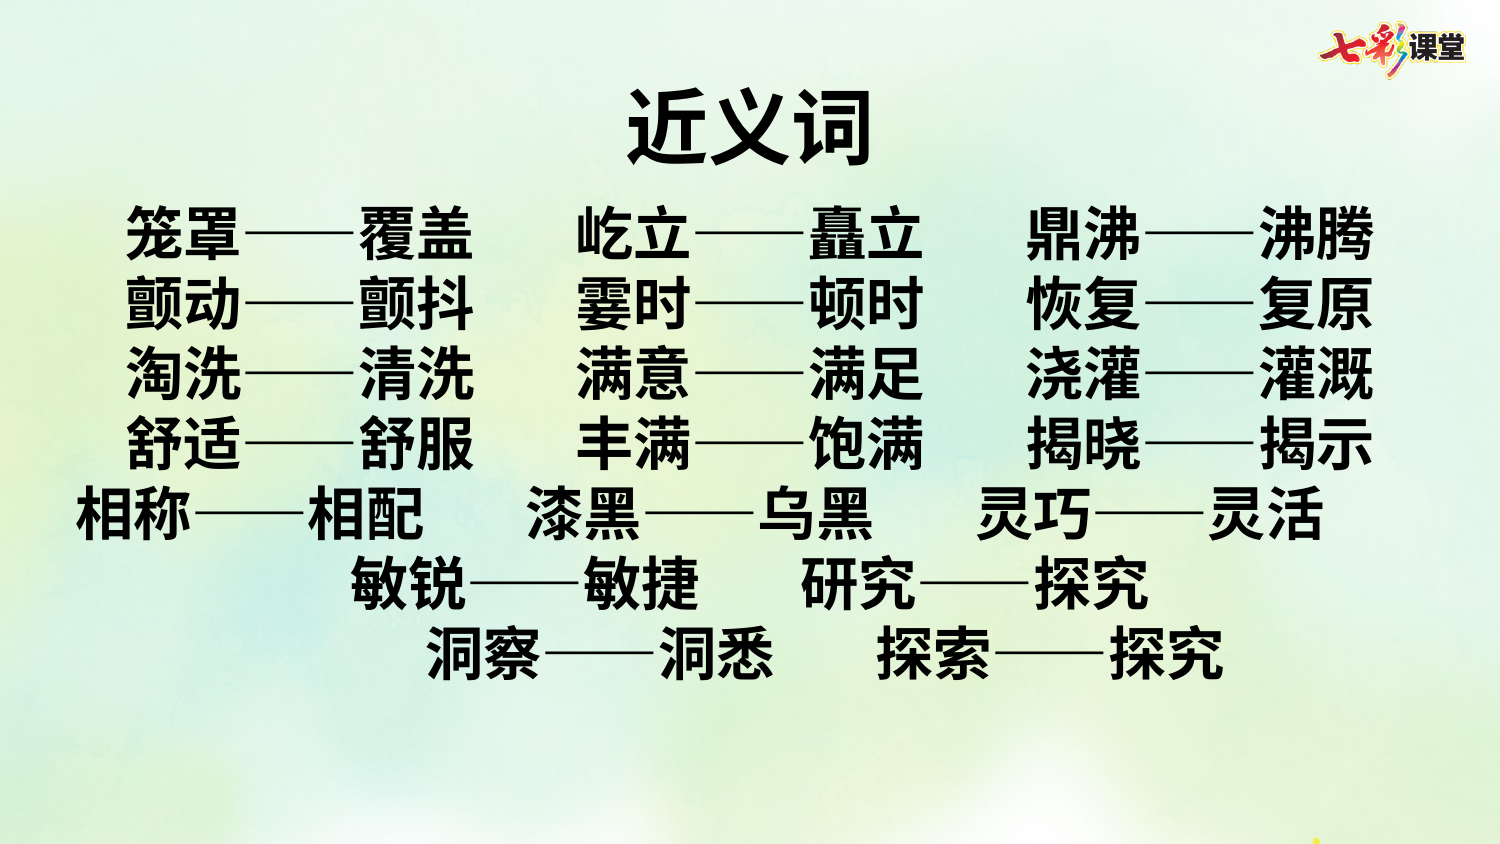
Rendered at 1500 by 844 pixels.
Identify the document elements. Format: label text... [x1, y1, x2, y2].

picture [0, 0, 1500, 844]
text_box 近义词 [585, 67, 915, 183]
text_box 笼罩——覆盖 屹立——矗立 鼎沸——沸腾 颤动——颤抖 霎时——顿时 恢复——复原 淘洗——清洗 满意——满足 浇灌——灌溉 舒适——舒服 丰满——饱满 揭晓——揭示 相称——相配 漆黑——乌黑 灵巧——灵活 敏锐——敏捷 研究——探究 洞察——洞悉 探索——探究 [41, 189, 1459, 695]
